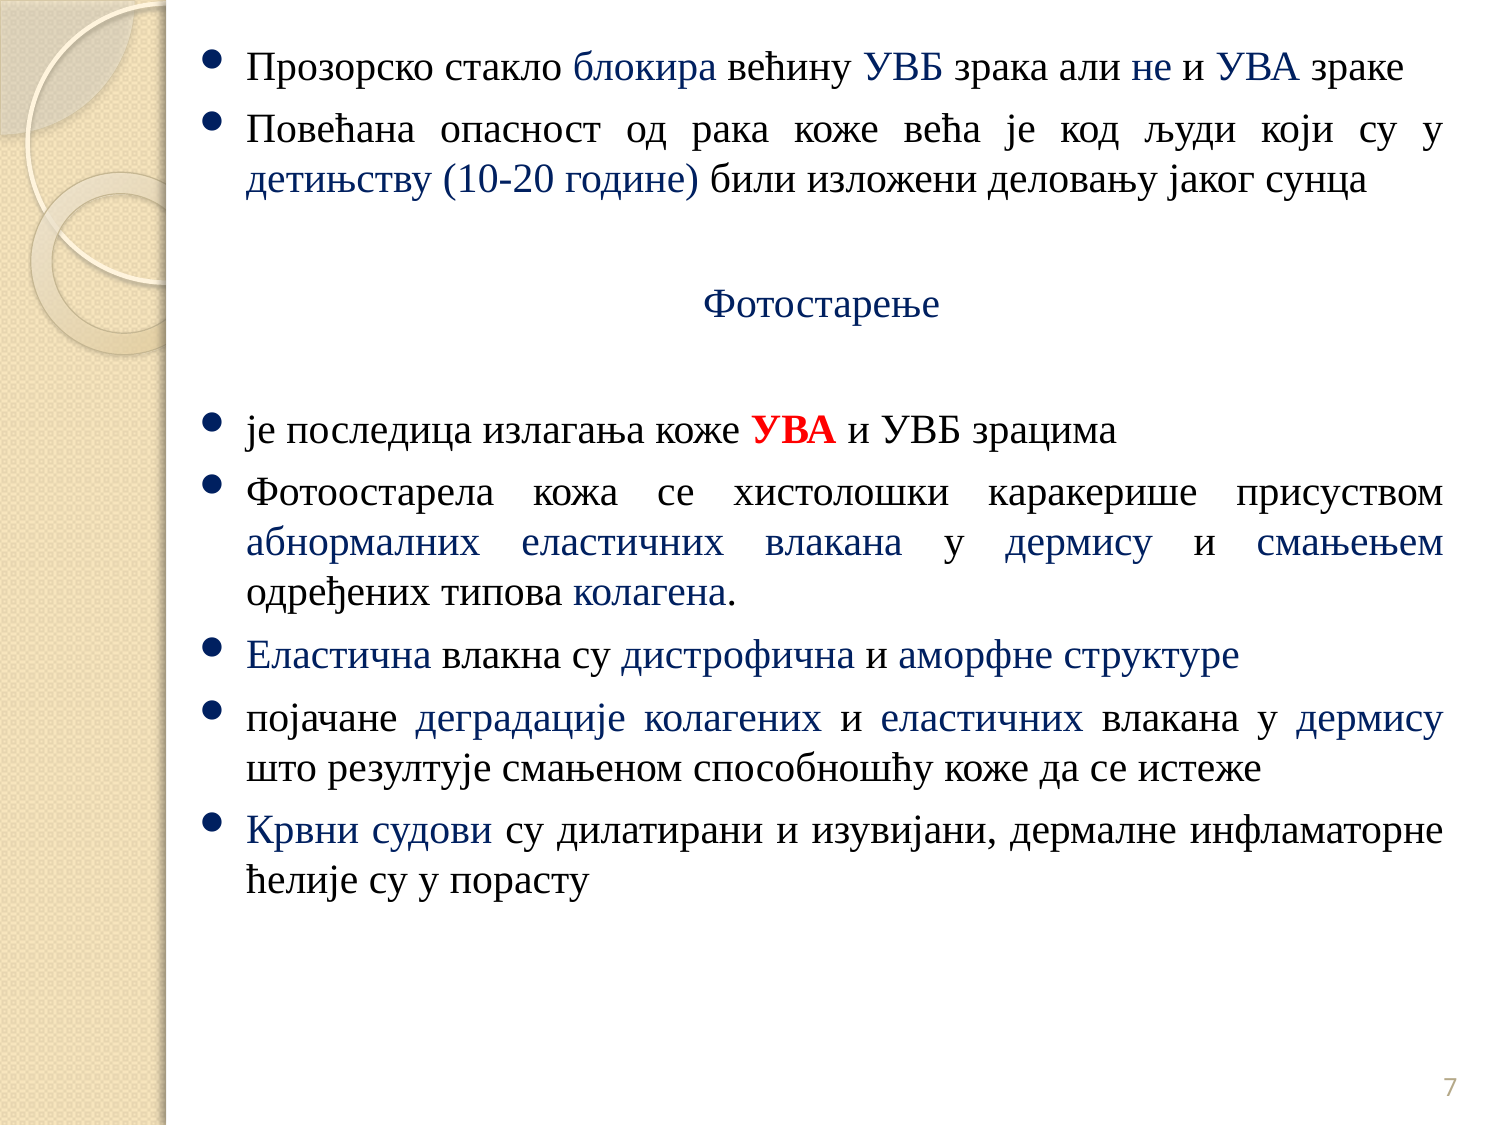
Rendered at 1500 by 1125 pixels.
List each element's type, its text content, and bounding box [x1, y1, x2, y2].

list Прозорско стакло блокира већину УВБ зрака али не и УВА зраке Повећана опасност од рака коже већа је код људи који су у детињству (10-20 године) били изложени деловању јаког сунца Фотостарење је последица излагања коже УВА и УВБ зрацима Фотоостарела кожа се хистолошки каракерише присуством абнормалних еластичних влакана у дермису и смањењем одређених типова колагена. Еластична влакна су дистрофична и аморфне структуре појачане деградације колагених и еластичних влакана у дермису што резултује смањеном способношћу коже да се истеже Крвни судови су дилатирани и изувијани, дермалне инфламаторне ћелије су у порасту [171, 30, 1459, 1071]
slide_number 7 [1413, 1034, 1488, 1113]
